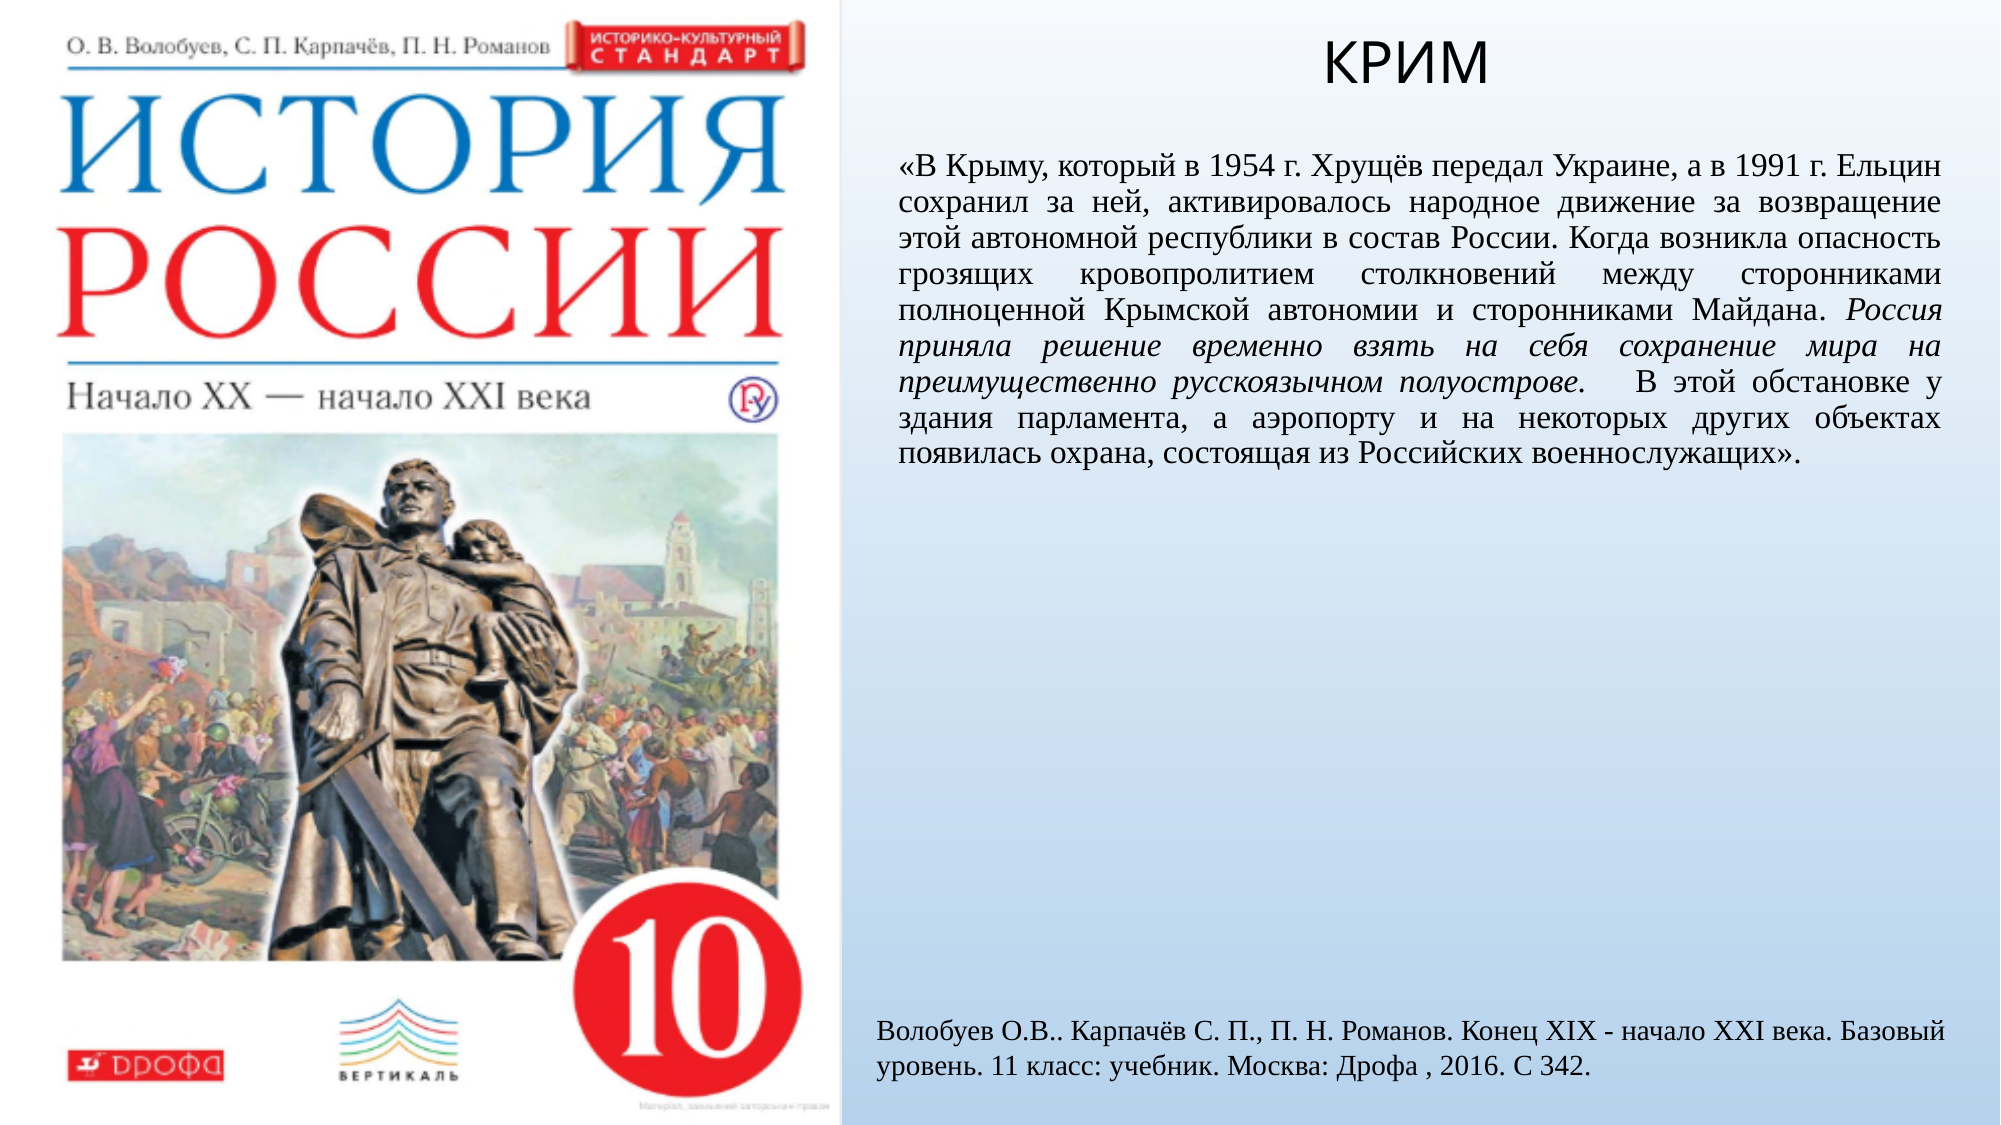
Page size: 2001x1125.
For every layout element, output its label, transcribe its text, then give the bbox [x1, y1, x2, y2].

title КРИМ [1307, 6, 1535, 124]
list «В Крыму, который в 1954 г. Хрущёв передал Украине, а в 1991 г. Ельцин сохранил за ней, активировалось народное движение за возвращение этой автономной республики в состав России. Когда возникла опасность грозящих кровопролитием столкновений между сторонниками полноценной Крымской автономии и сторонниками Майдана. Россия приняла решение временно взять на себя сохранение мира на преимущественно русскоязычном полуострове. В этой обстановке у здания парламента, а аэропорту и на некоторых других объектах появилась охрана, состоящая из Российских военнослужащих». [883, 140, 1959, 534]
text_box Волобуев О.В.. Карпачёв С. П., П. Н. Романов. Конец XIX - начало XXI века. Базовый уровень. 11 класс: учебник. Москва: Дрофа , 2016. С 342. [861, 1004, 2000, 1089]
picture [0, 0, 842, 1125]
